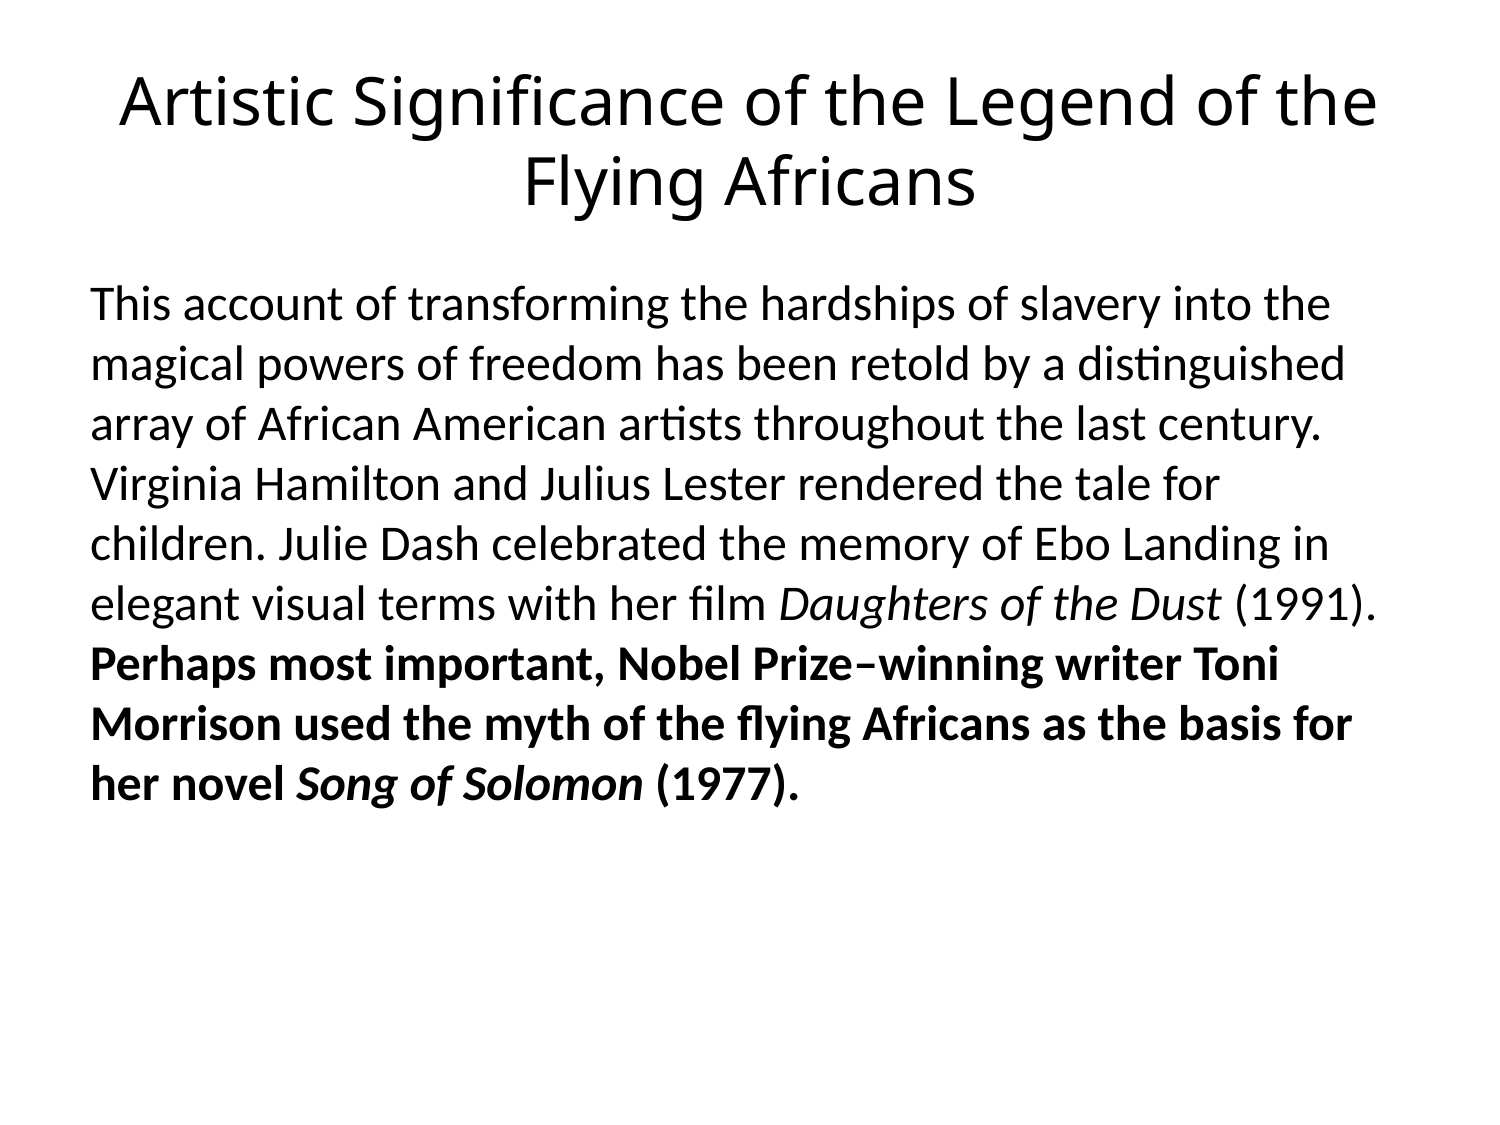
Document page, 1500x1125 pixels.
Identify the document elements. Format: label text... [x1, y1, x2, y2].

title Artistic Significance of the Legend of the Flying Africans [75, 45, 1425, 233]
list This account of transforming the hardships of slavery into the magical powers of freedom has been retold by a distinguished array of African American artists throughout the last century. Virginia Hamilton and Julius Lester rendered the tale for children. Julie Dash celebrated the memory of Ebo Landing in elegant visual terms with her film Daughters of the Dust (1991). Perhaps most important, Nobel Prize–winning writer Toni Morrison used the myth of the flying Africans as the basis for her novel Song of Solomon (1977). [75, 262, 1425, 1005]
